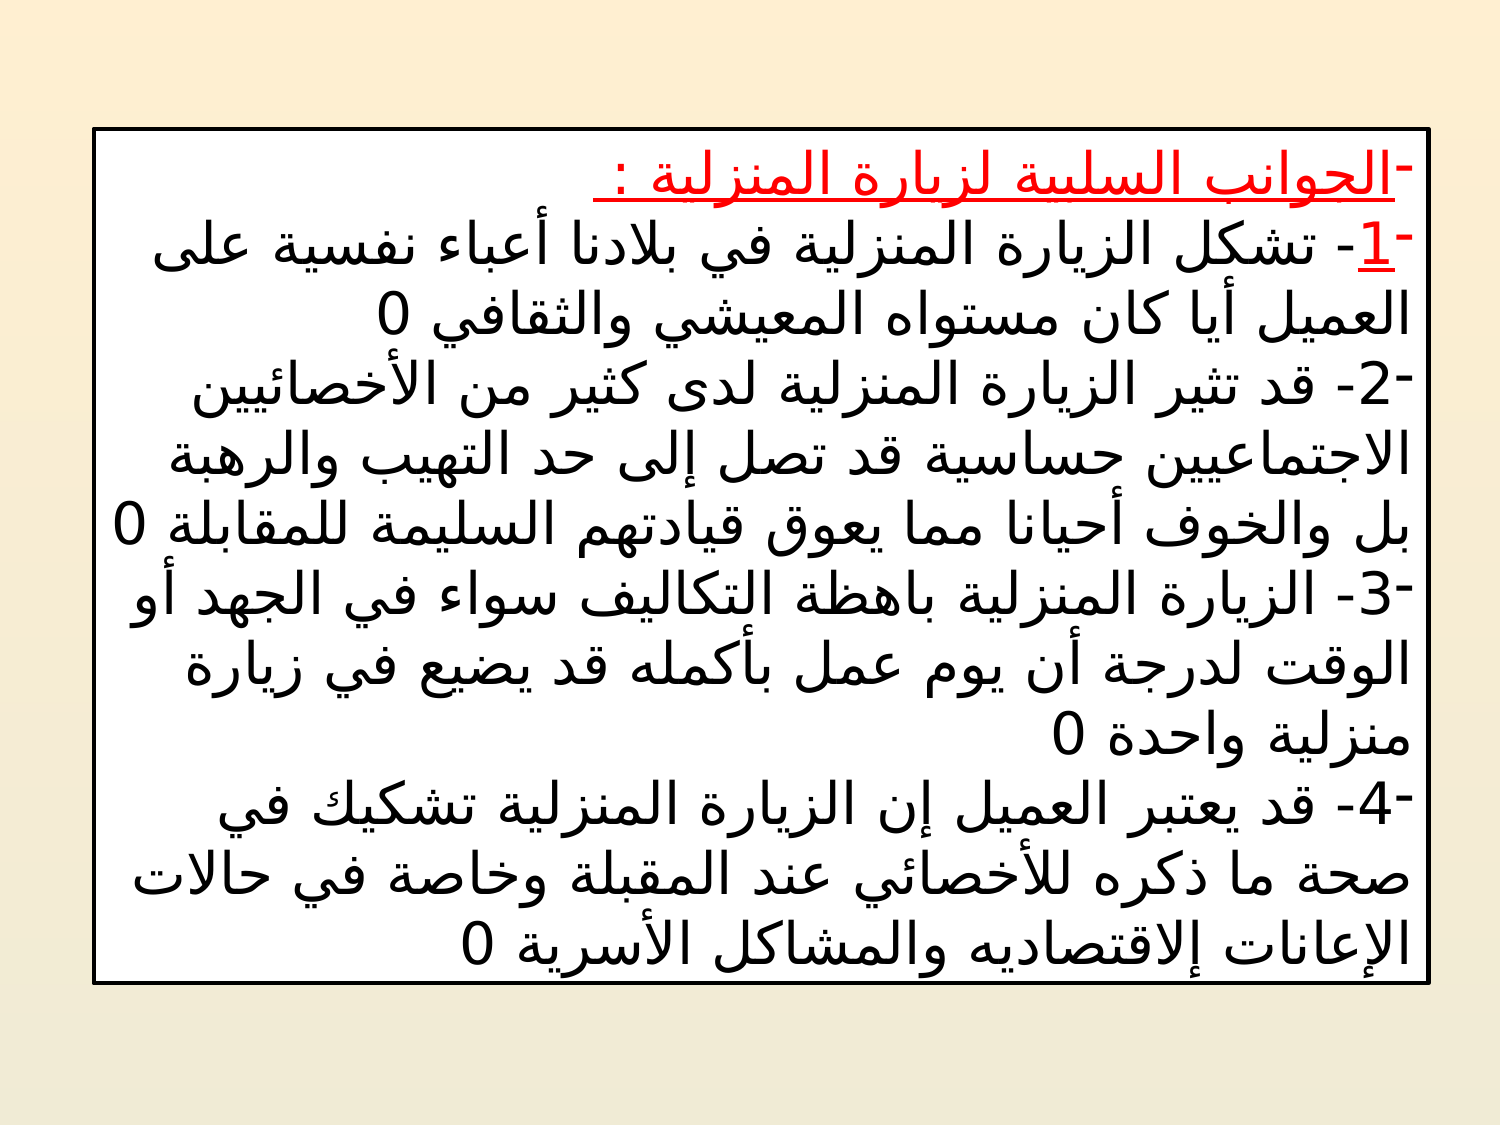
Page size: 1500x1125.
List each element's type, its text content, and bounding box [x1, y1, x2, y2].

text_box الجوانب السلبية لزيارة المنزلية : 1- تشكل الزيارة المنزلية في بلادنا أعباء نفسية على العميل أيا كان مستواه المعيشي والثقافي 0 2- قد تثير الزيارة المنزلية لدى كثير من الأخصائيين الاجتماعيين حساسية قد تصل إلى حد التهيب والرهبة بل والخوف أحيانا مما يعوق قيادتهم السليمة للمقابلة 0 3- الزيارة المنزلية باهظة التكاليف سواء في الجهد أو الوقت لدرجة أن يوم عمل بأكمله قد يضيع في زيارة منزلية واحدة 0 4- قد يعتبر العميل إن الزيارة المنزلية تشكيك في صحة ما ذكره للأخصائي عند المقبلة وخاصة في حالات الإعانات إلاقتصاديه والمشاكل الأسرية 0 [92, 127, 1431, 985]
